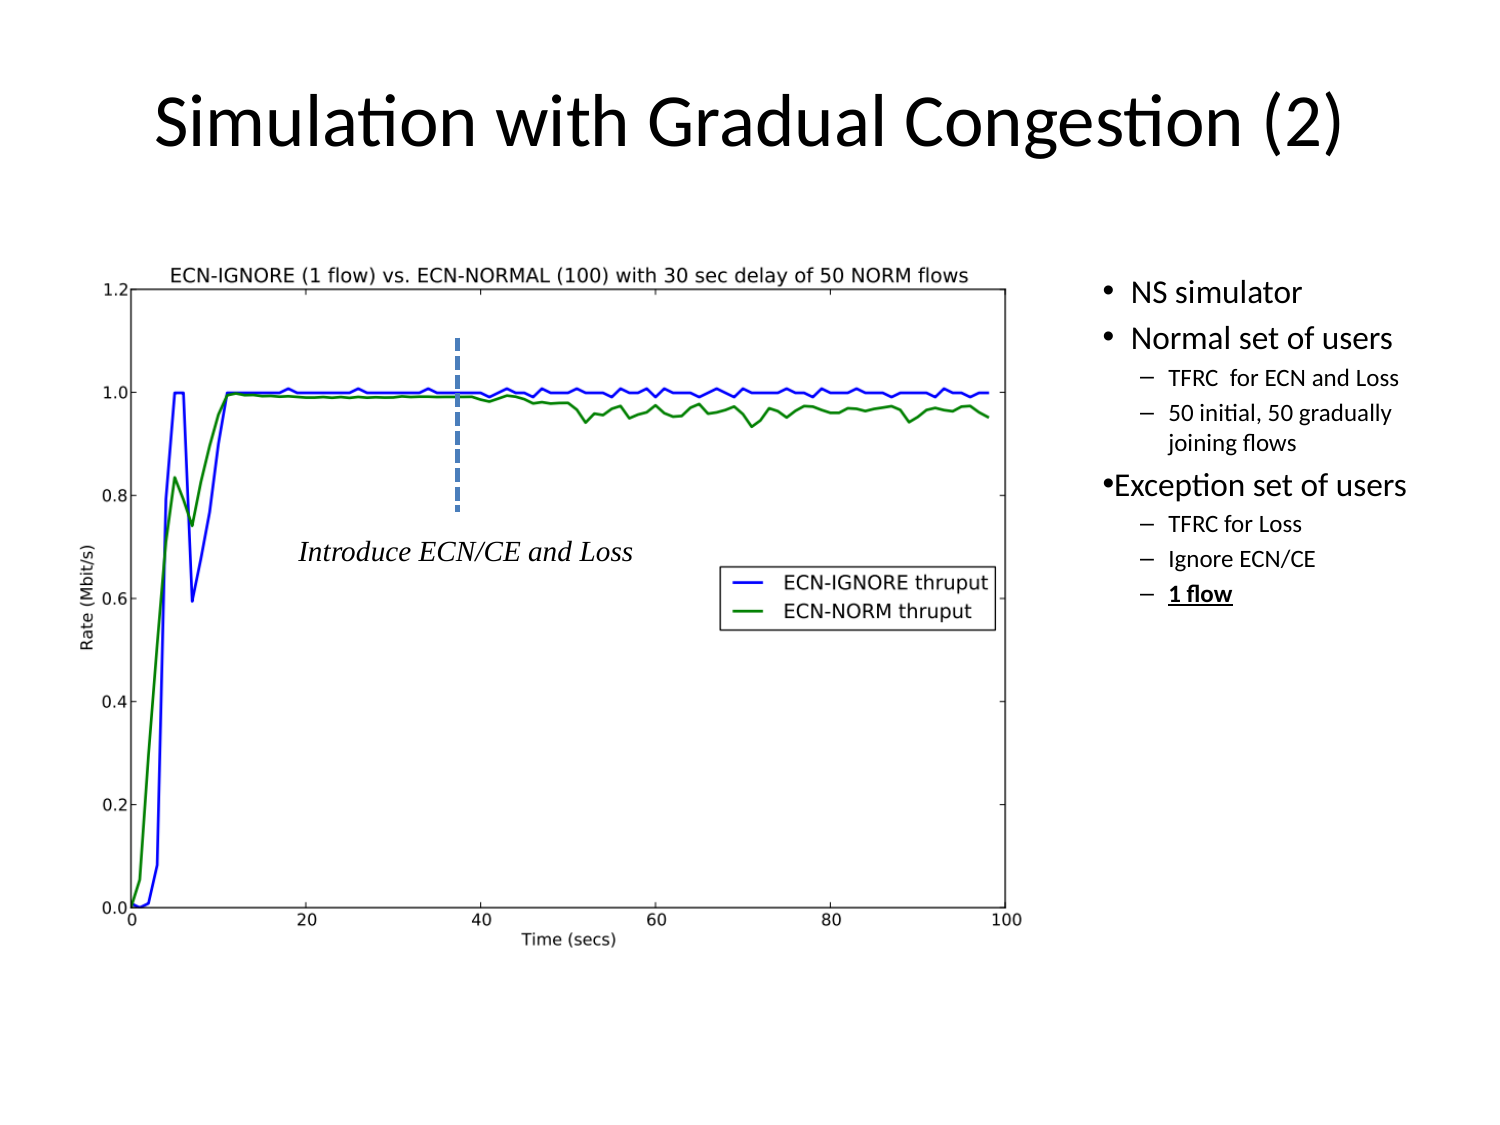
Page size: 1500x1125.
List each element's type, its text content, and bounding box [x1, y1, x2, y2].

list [49, 220, 1044, 993]
list NS simulator Normal set of users TFRC for ECN and Loss 50 initial, 50 gradually joining flows Exception set of users TFRC for Loss Ignore ECN/CE 1 flow [1087, 262, 1476, 1006]
title Simulation with Gradual Congestion (2) [74, 44, 1426, 188]
